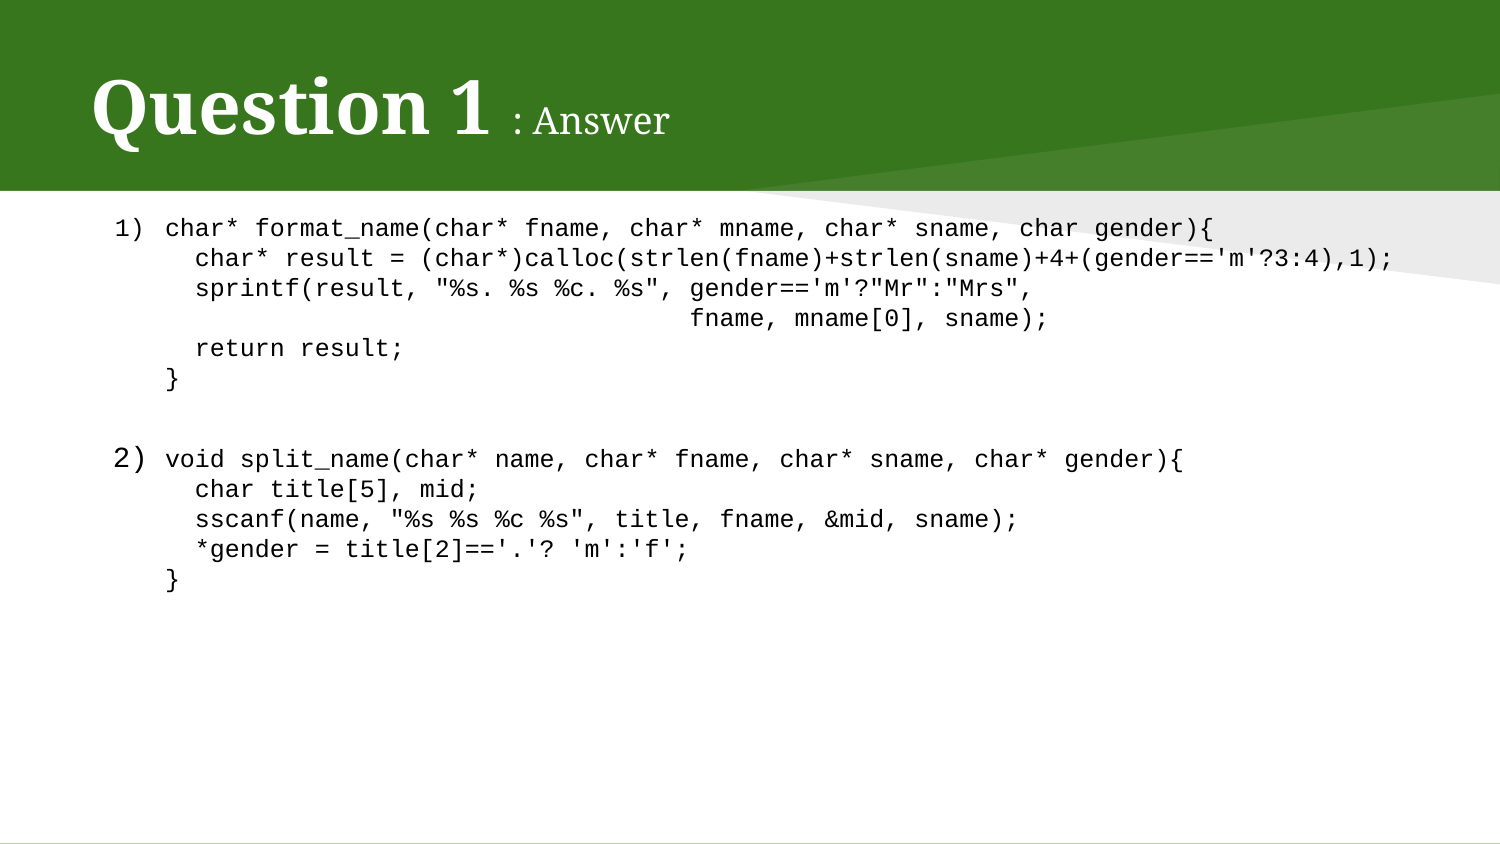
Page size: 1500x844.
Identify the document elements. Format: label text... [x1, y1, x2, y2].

list char* format_name(char* fname, char* mname, char* sname, char gender){ char* result = (char*)calloc(strlen(fname)+strlen(sname)+4+(gender=='m'?3:4),1); sprintf(result, "%s. %s %c. %s", gender=='m'?"Mr":"Mrs", fname, mname[0], sname); return result; } void split_name(char* name, char* fname, char* sname, char* gender){ char title[5], mid; sscanf(name, "%s %s %c %s", title, fname, &mid, sname); *gender = title[2]=='.'? 'm':'f'; } [75, 196, 1425, 808]
title Question 1 : Answer [75, 33, 1425, 175]
